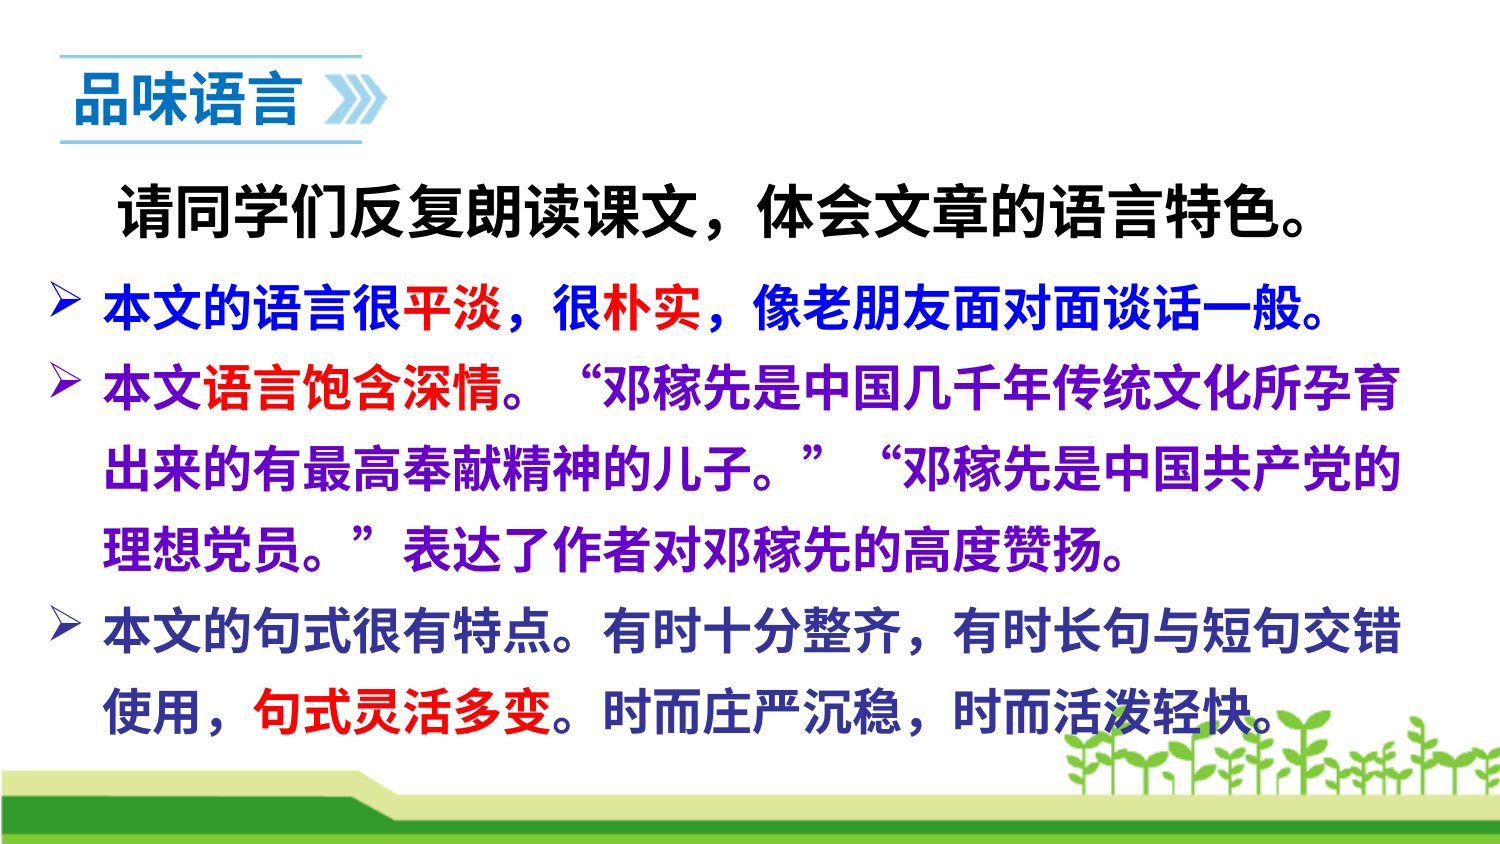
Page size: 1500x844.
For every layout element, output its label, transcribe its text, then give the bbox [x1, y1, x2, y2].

text_box 本文的语言很平淡，很朴实，像老朋友面对面谈话一般。 本文语言饱含深情。“邓稼先是中国几千年传统文化所孕育出来的有最高奉献精神的儿子。”“邓稼先是中国共产党的理想党员。”表达了作者对邓稼先的高度赞扬。 本文的句式很有特点。有时十分整齐，有时长句与短句交错使用，句式灵活多变。时而庄严沉稳，时而活泼轻快。 [31, 247, 1443, 749]
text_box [47, 54, 387, 145]
text_box 请同学们反复朗读课文，体会文章的语言特色。 [101, 146, 1368, 247]
picture [0, 0, 1500, 844]
